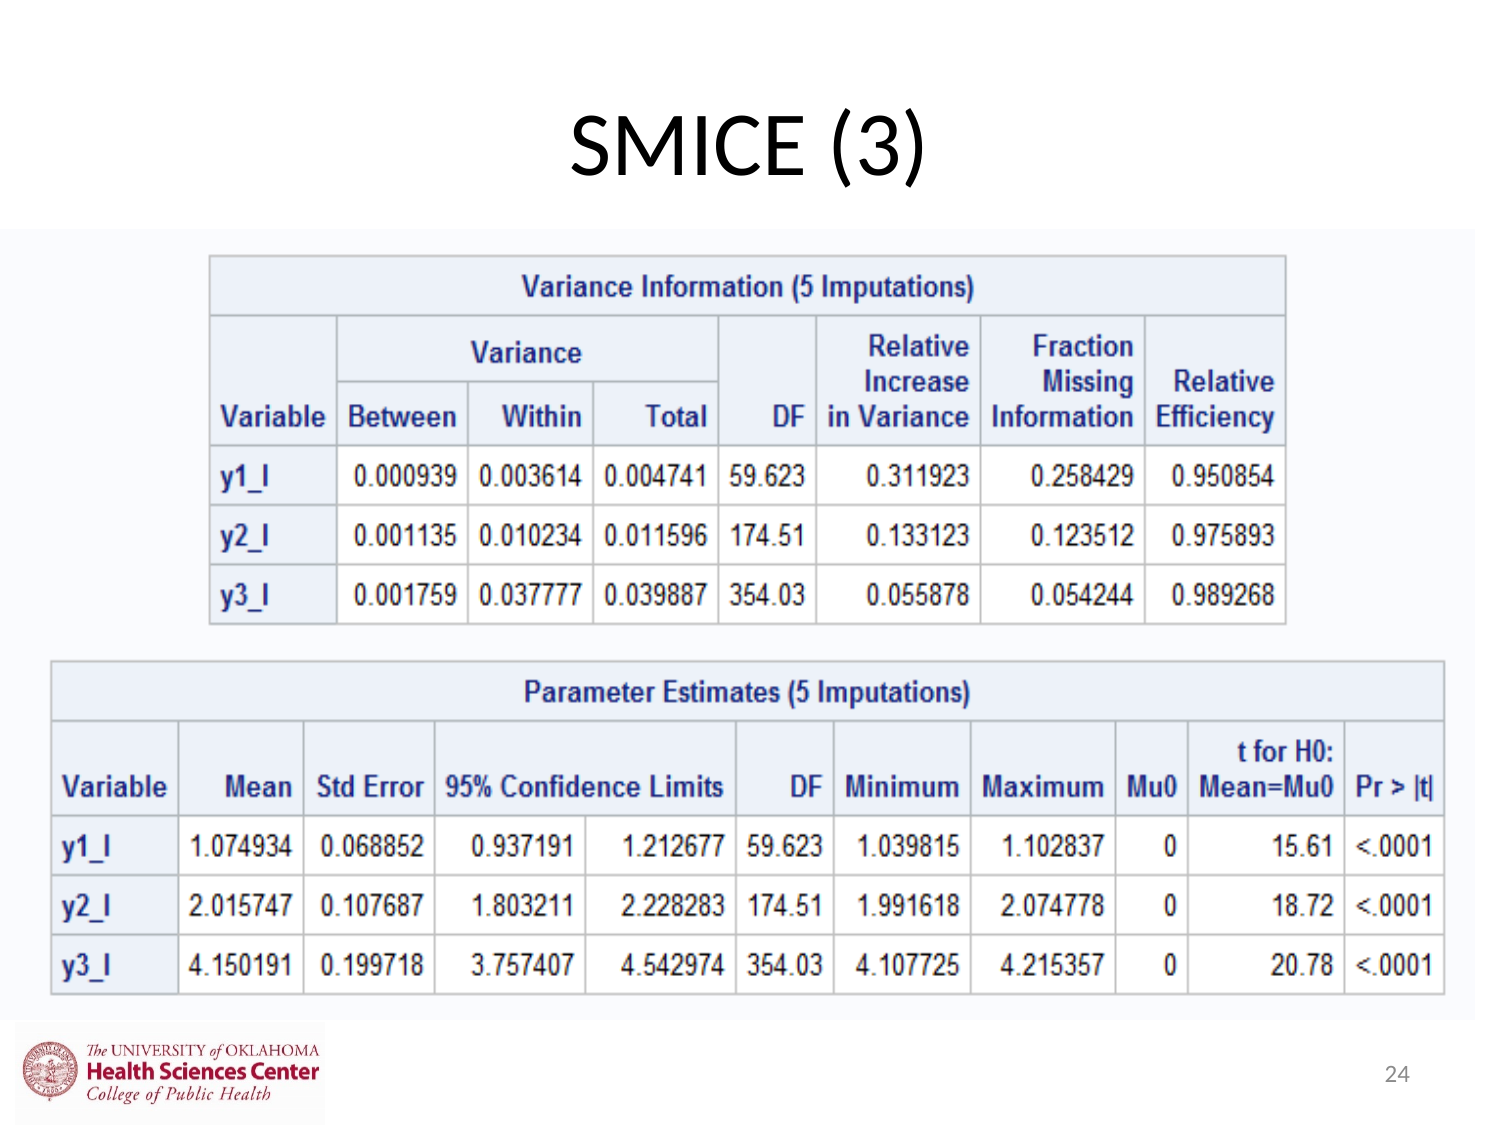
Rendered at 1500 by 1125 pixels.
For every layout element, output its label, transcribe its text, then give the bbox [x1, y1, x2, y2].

title SMICE (3) [75, 45, 1425, 228]
picture [15, 1022, 325, 1125]
slide_number 24 [1074, 1042, 1425, 1103]
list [0, 229, 1476, 1021]
